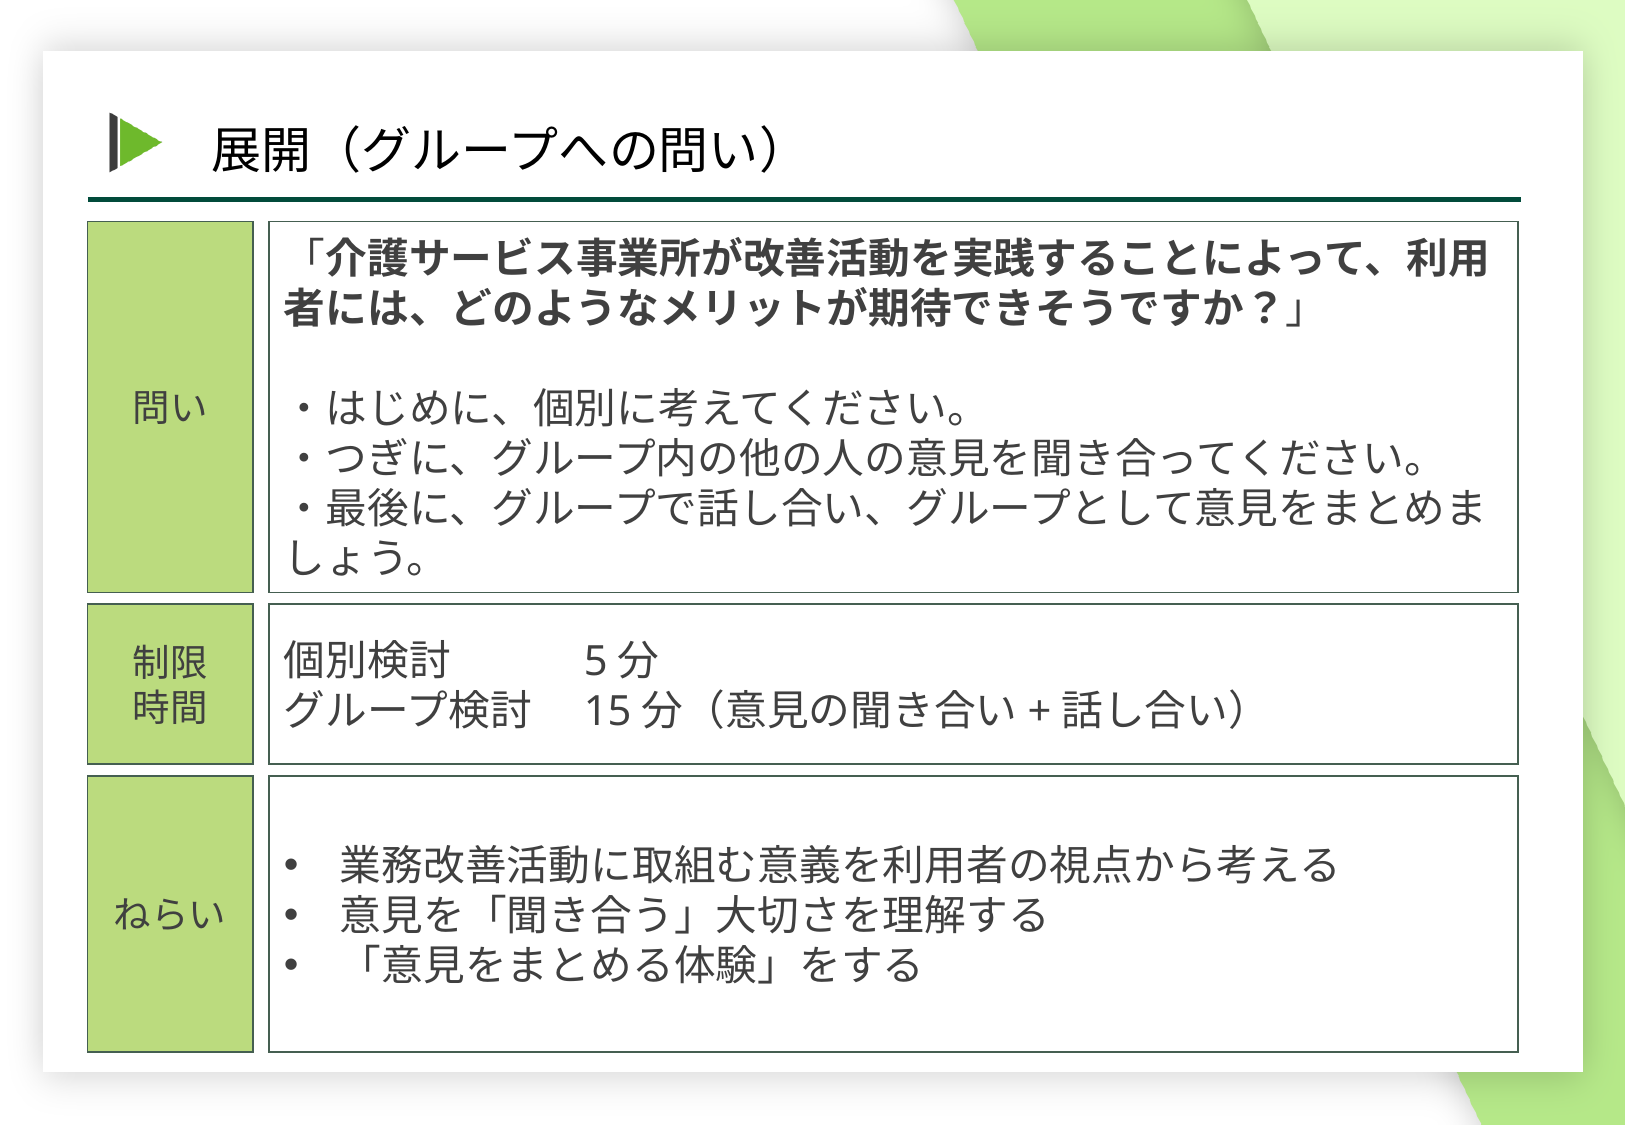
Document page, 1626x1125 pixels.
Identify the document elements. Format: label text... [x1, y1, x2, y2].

text_box 制限 時間 [86, 603, 254, 765]
text_box 個別検討 5分 グループ検討 15分（意見の聞き合い+話し合い） [268, 603, 1519, 765]
text_box 業務改善活動に取組む意義を利用者の視点から考える 意見を「聞き合う」大切さを理解する 「意見をまとめる体験」をする [268, 775, 1519, 1053]
picture [0, 0, 1625, 1125]
text_box 問い [86, 220, 254, 593]
text_box 「介護サービス事業所が改善活動を実践することによって、利用者には、どのようなメリットが期待できそうですか？」 ・はじめに、個別に考えてください。 ・つぎに、グループ内の他の人の意見を聞き合ってください。 ・最後に、グループで話し合い、グループとして意見をまとめましょう。 [268, 220, 1519, 593]
text_box ねらい [86, 775, 254, 1053]
